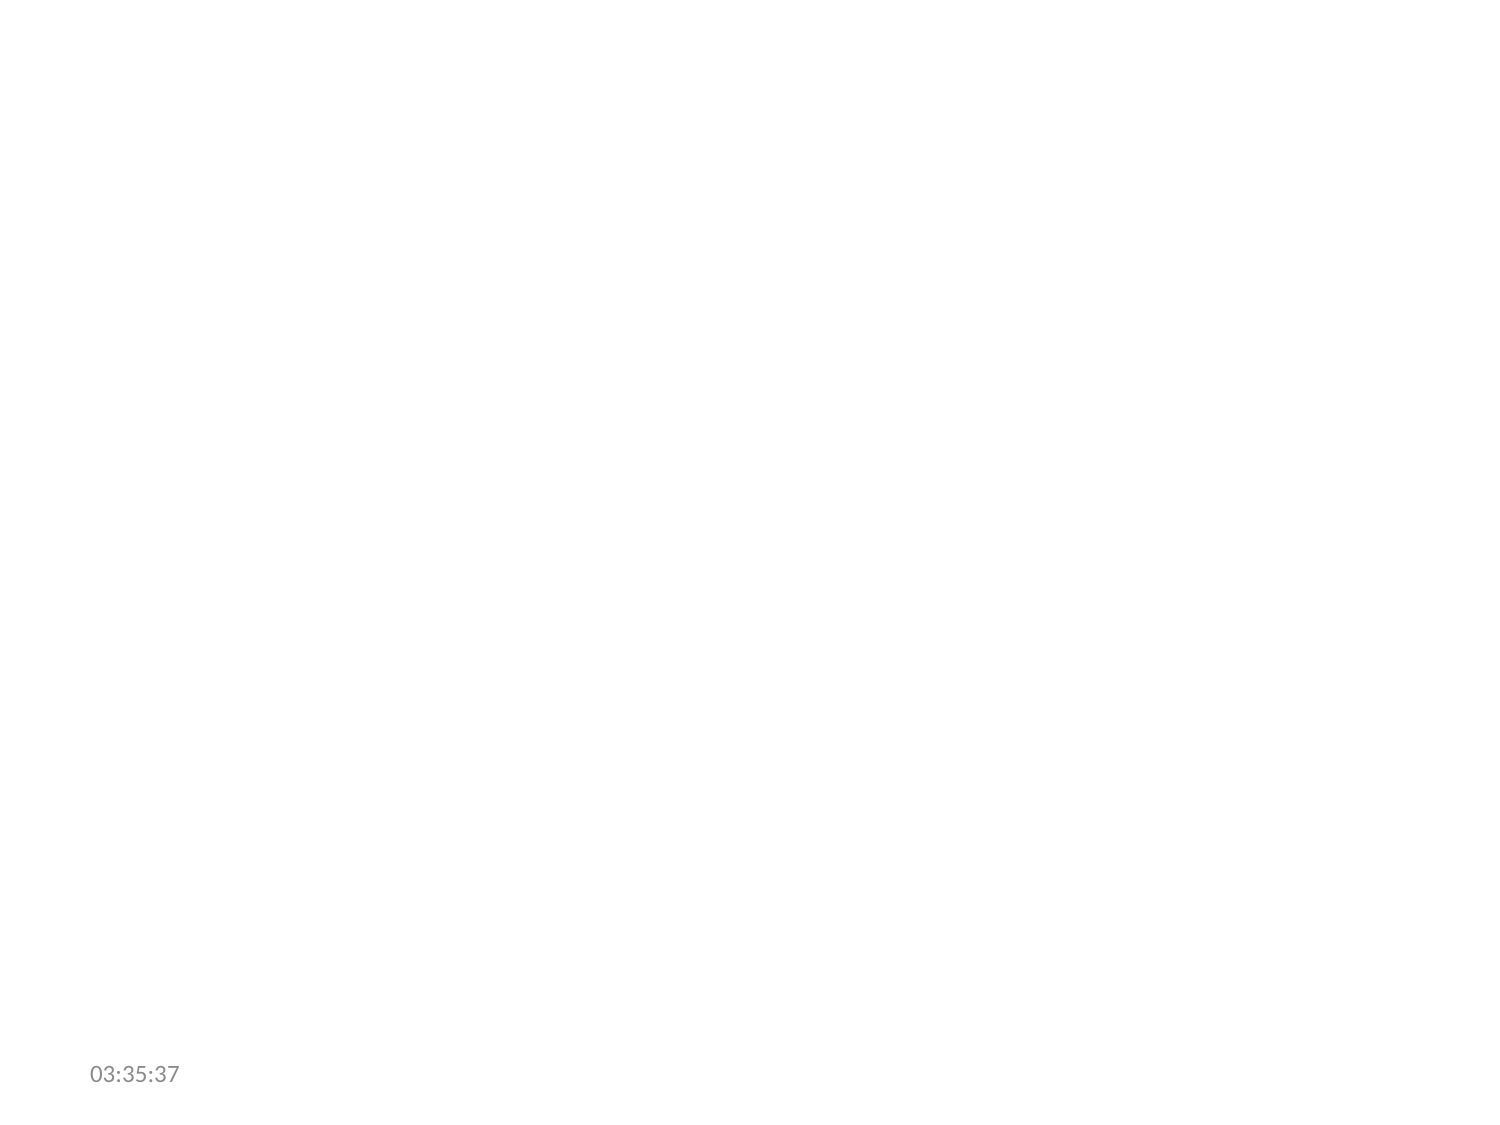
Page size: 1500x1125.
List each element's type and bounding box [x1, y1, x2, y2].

slide_number [75, 1042, 425, 1103]
